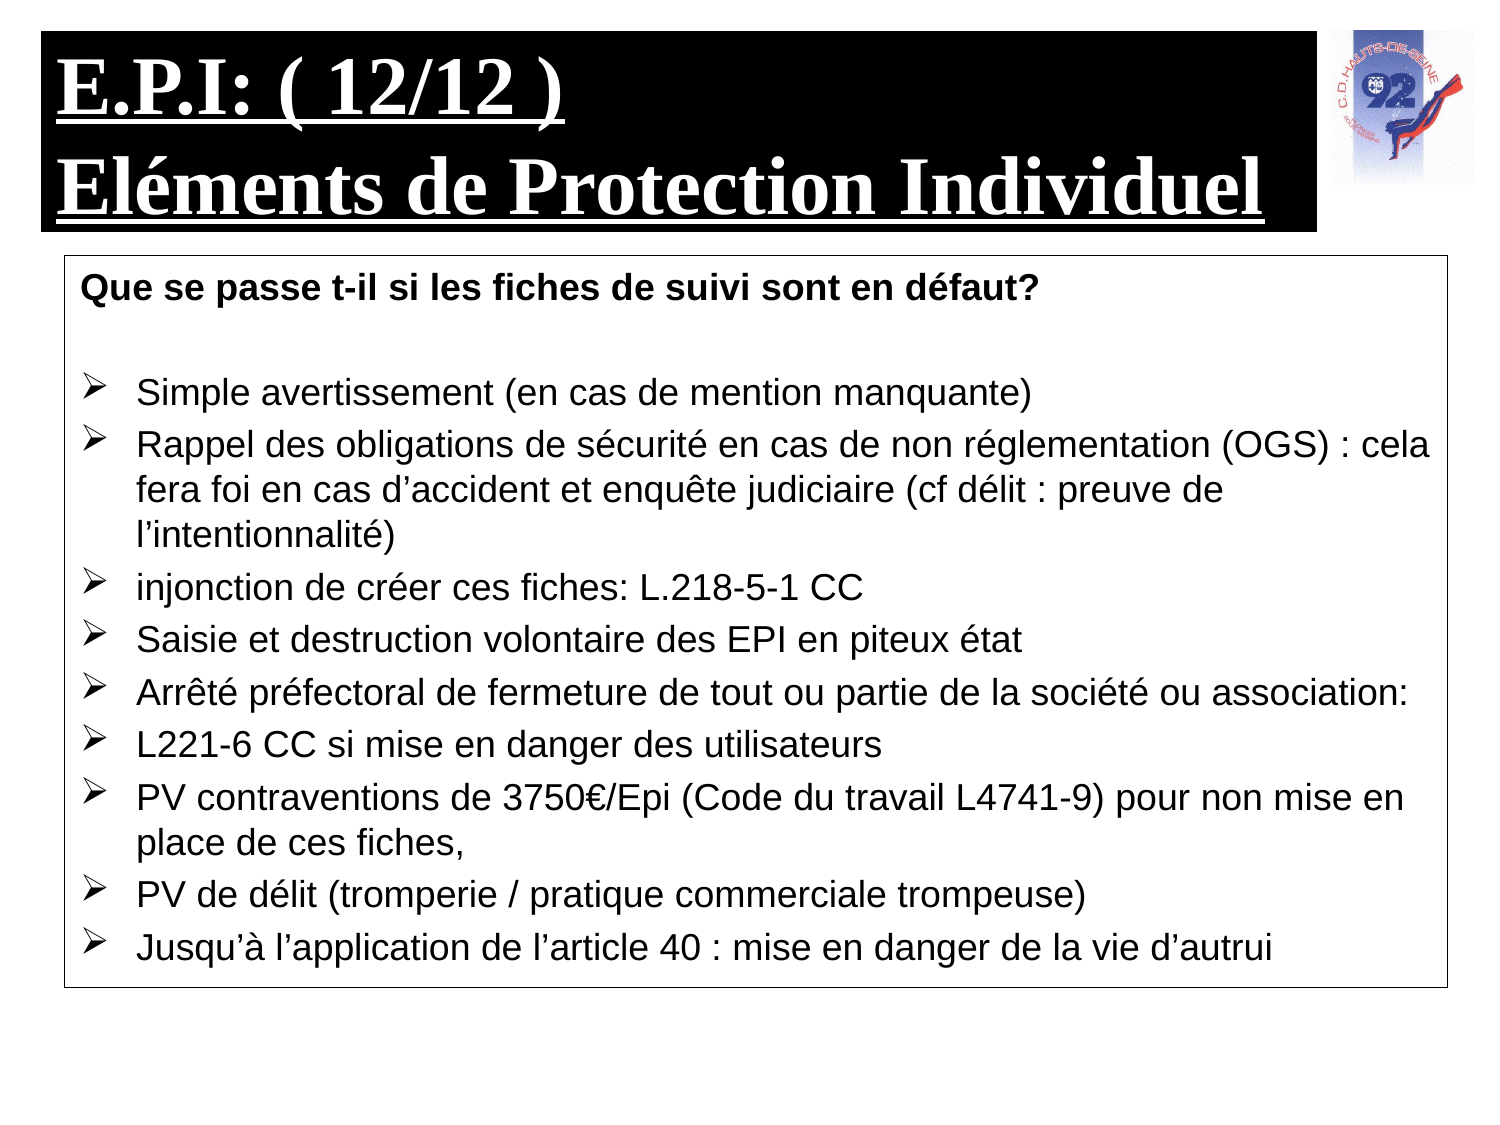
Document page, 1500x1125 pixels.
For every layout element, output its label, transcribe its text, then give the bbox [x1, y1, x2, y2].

title E.P.I: ( 12/12 ) Eléments de Protection Individuel [41, 31, 1317, 232]
list Que se passe t-il si les fiches de suivi sont en défaut? Simple avertissement (en cas de mention manquante) Rappel des obligations de sécurité en cas de non réglementation (OGS) : cela fera foi en cas d’accident et enquête judiciaire (cf délit : preuve de l’intentionnalité) injonction de créer ces fiches: L.218-5-1 CC Saisie et destruction volontaire des EPI en piteux état Arrêté préfectoral de fermeture de tout ou partie de la société ou association: L221-6 CC si mise en danger des utilisateurs PV contraventions de 3750€/Epi (Code du travail L4741-9) pour non mise en place de ces fiches, PV de délit (tromperie / pratique commerciale trompeuse) Jusqu’à l’application de l’article 40 : mise en danger de la vie d’autrui [64, 255, 1448, 988]
picture [1328, 30, 1474, 185]
